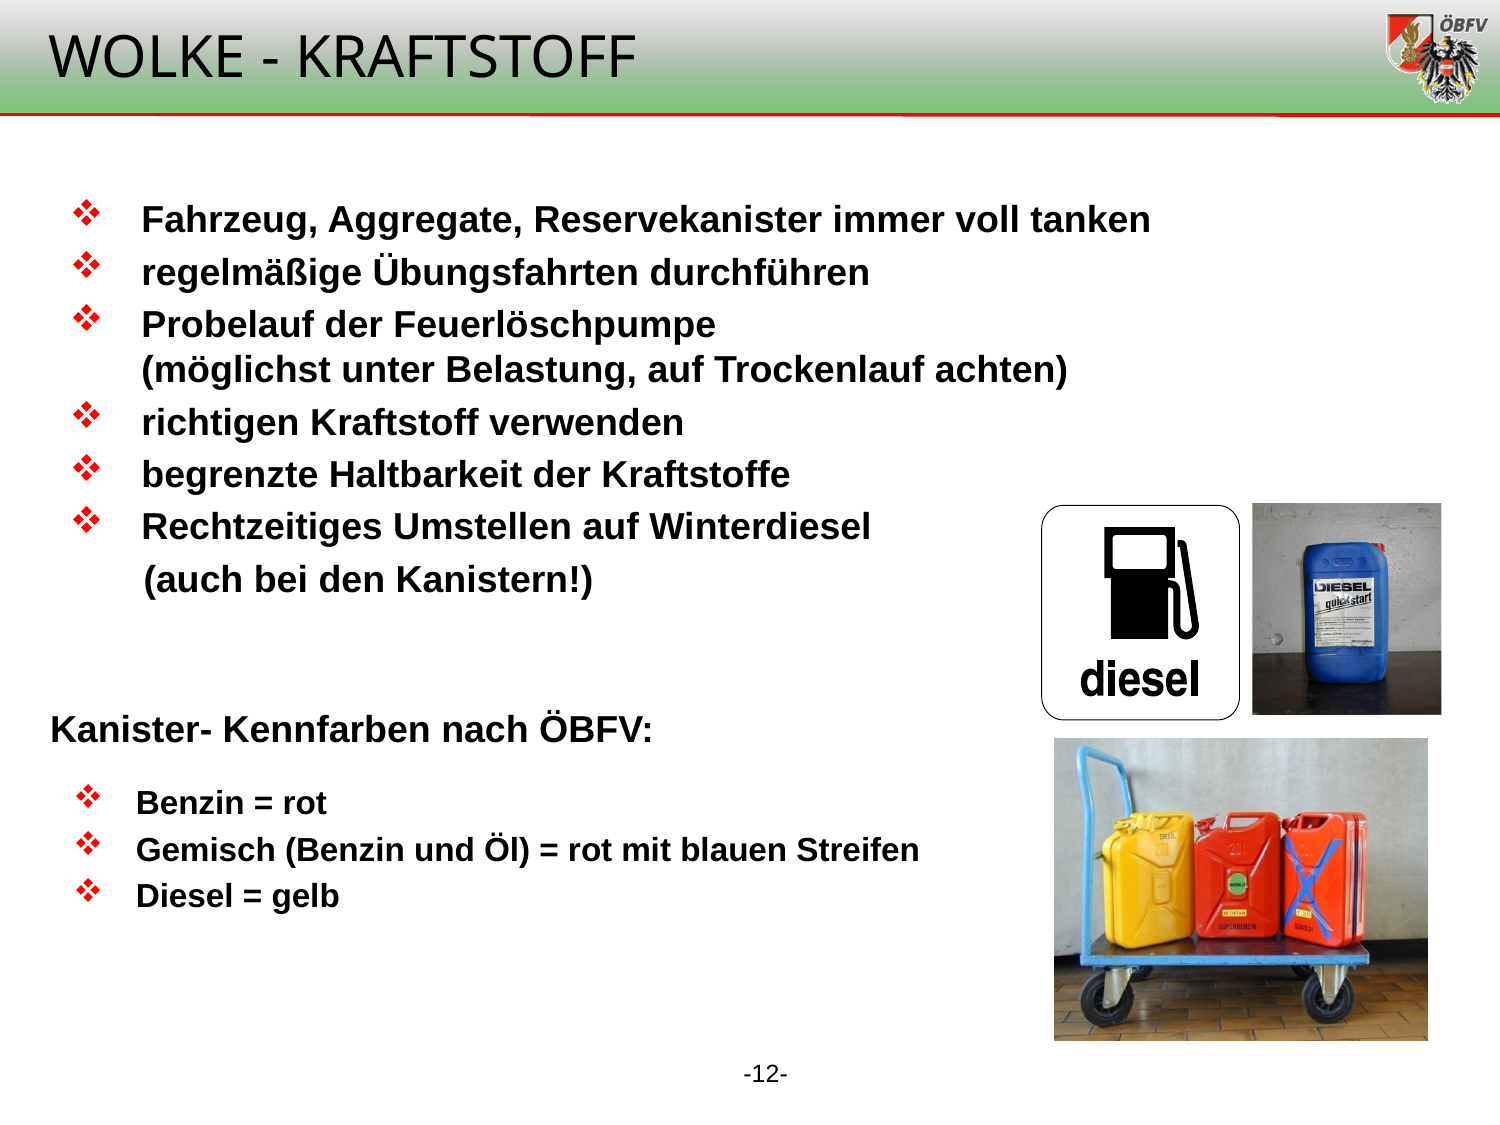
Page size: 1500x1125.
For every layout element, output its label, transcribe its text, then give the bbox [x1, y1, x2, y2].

picture [1252, 503, 1442, 715]
slide_number -12- [609, 1049, 923, 1101]
picture [1054, 737, 1428, 1041]
list Fahrzeug, Aggregate, Reservekanister immer voll tanken regelmäßige Übungsfahrten durchführen Probelauf der Feuerlöschpumpe (möglichst unter Belastung, auf Trockenlauf achten) richtigen Kraftstoff verwenden begrenzte Haltbarkeit der Kraftstoffe Rechtzeitiges Umstellen auf Winterdiesel (auch bei den Kanistern!) [23, 187, 1454, 680]
picture [0, 0, 1500, 113]
text_box Gemisch (Benzin und Öl) = rot mit blauen Streifen [0, 820, 1049, 867]
text_box Kanister- Kennfarben nach ÖBFV: [35, 703, 833, 780]
title WOLKE - KRAFTSTOFF [33, 10, 1384, 98]
picture [1039, 503, 1242, 723]
text_box Benzin = rot [0, 773, 1049, 820]
text_box Diesel = gelb [0, 867, 1049, 940]
